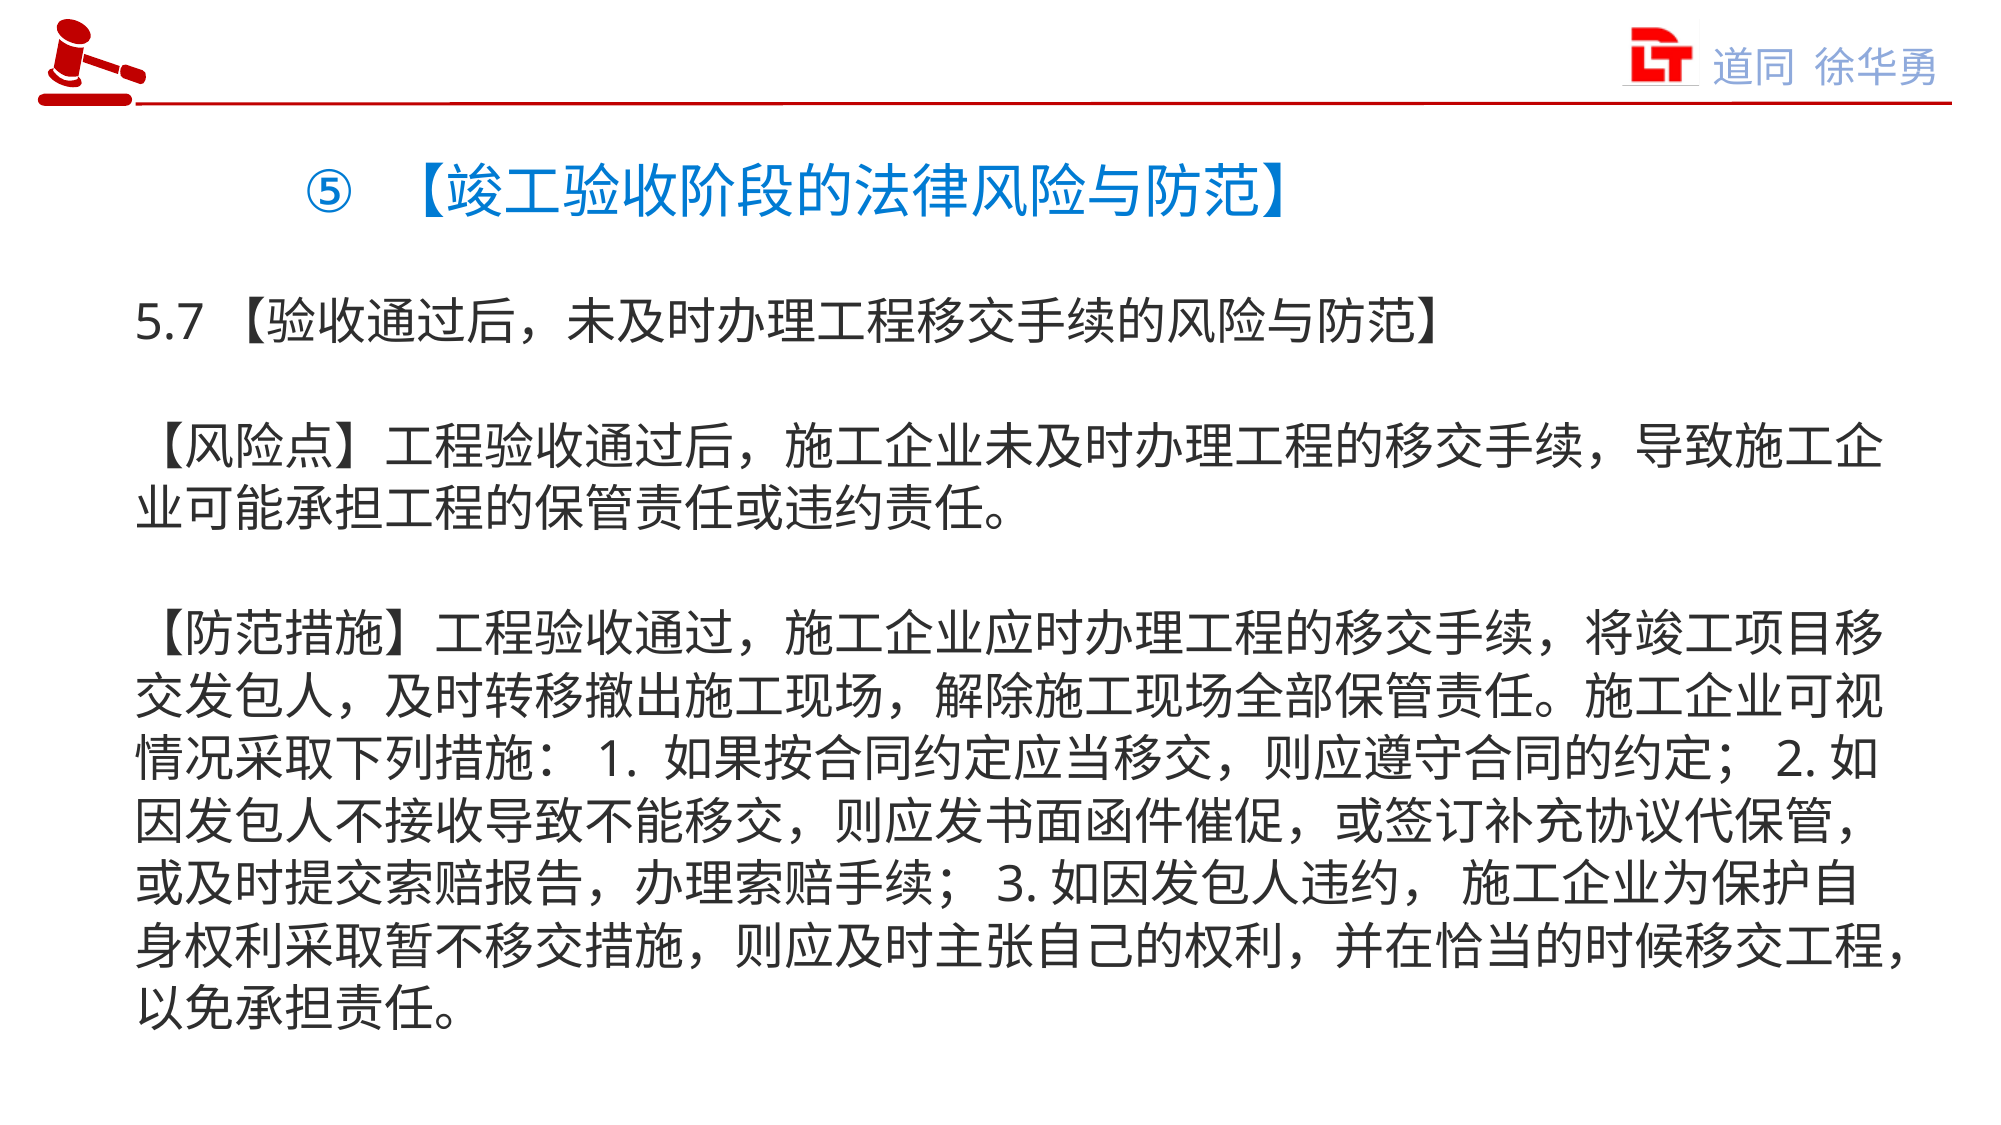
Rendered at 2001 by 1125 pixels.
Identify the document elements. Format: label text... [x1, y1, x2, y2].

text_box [37, 17, 1954, 106]
text_box 【竣工验收阶段的法律风险与防范】 5.7【验收通过后，未及时办理工程移交手续的风险与防范】 【风险点】工程验收通过后，施工企业未及时办理工程的移交手续，导致施工企业可能承担工程的保管责任或违约责任。 【防范措施】工程验收通过，施工企业应时办理工程的移交手续，将竣工项目移交发包人，及时转移撤出施工现场，解除施工现场全部保管责任。施工企业可视情况采取下列措施：1. 如果按合同约定应当移交，则应遵守合同的约定；2.如因发包人不接收导致不能移交，则应发书面函件催促，或签订补充协议代保管，或及时提交索赔报告，办理索赔手续；3.如因发包人违约， 施工企业为保护自身权利采取暂不移交措施，则应及时主张自己的权利，并在恰当的时候移交工程，以免承担责任。 [119, 154, 1900, 1045]
picture [1622, 19, 1699, 97]
